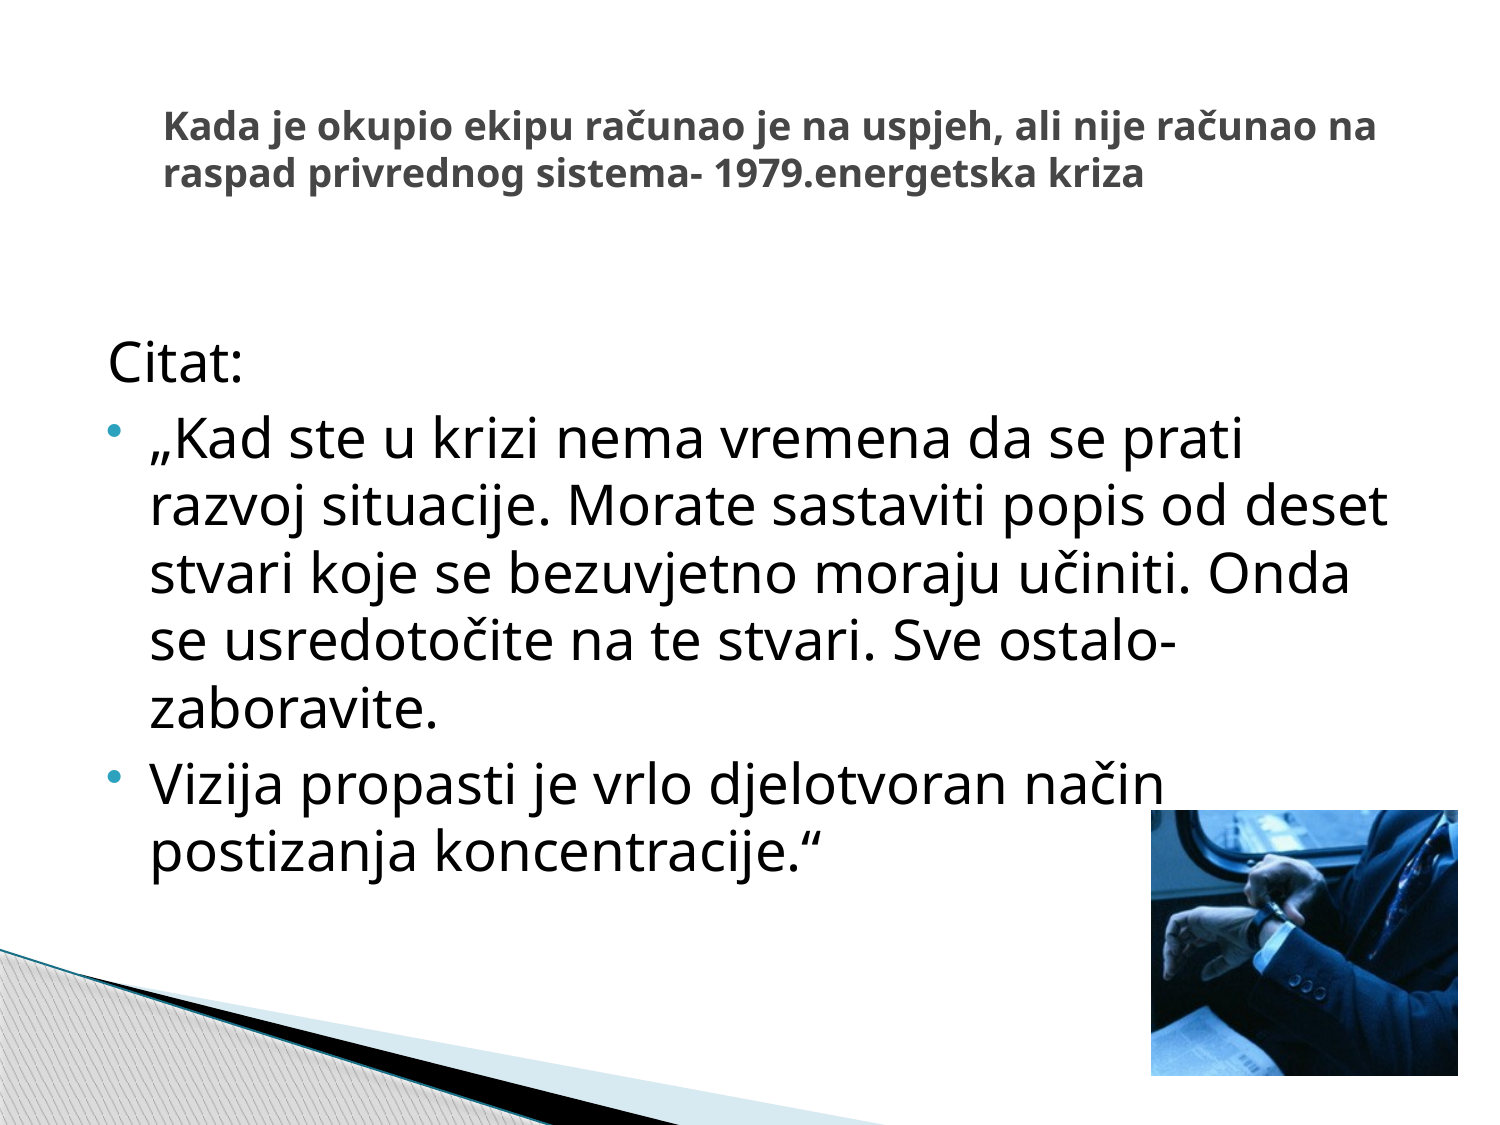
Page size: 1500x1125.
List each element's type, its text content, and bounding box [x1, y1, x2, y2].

picture [1151, 810, 1458, 1076]
title Kada je okupio ekipu računao je na uspjeh, ali nije računao na raspad privrednog sistema- 1979.energetska kriza [147, 78, 1423, 242]
list Citat: „Kad ste u krizi nema vremena da se prati razvoj situacije. Morate sastaviti popis od deset stvari koje se bezuvjetno moraju učiniti. Onda se usredotočite na te stvari. Sve ostalo- zaboravite. Vizija propasti je vrlo djelotvoran način postizanja koncentracije.“ [74, 242, 1426, 986]
